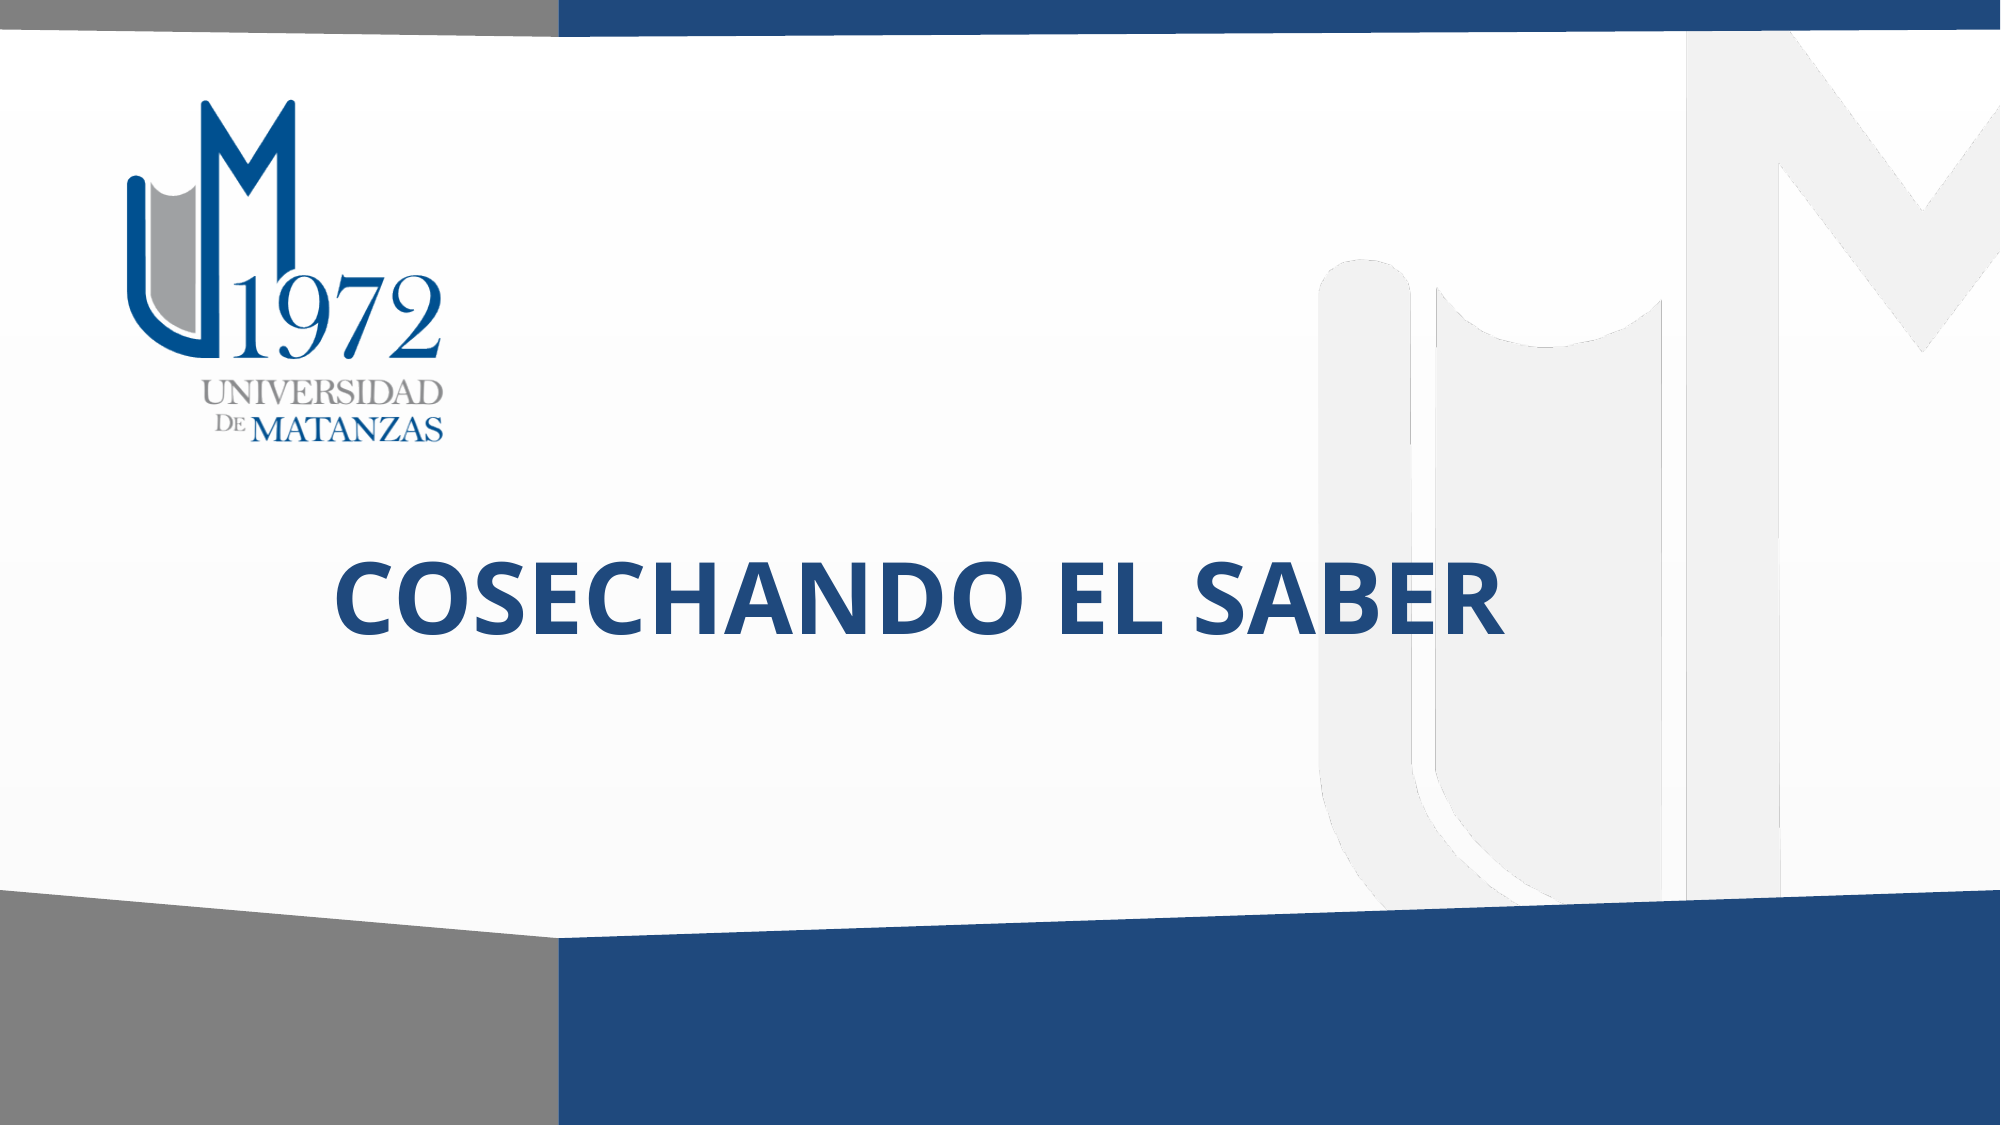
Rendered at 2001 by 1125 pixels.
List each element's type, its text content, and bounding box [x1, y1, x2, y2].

picture [98, 84, 460, 483]
text_box COSECHANDO EL SABER [316, 526, 1521, 662]
picture [1318, 30, 2000, 912]
